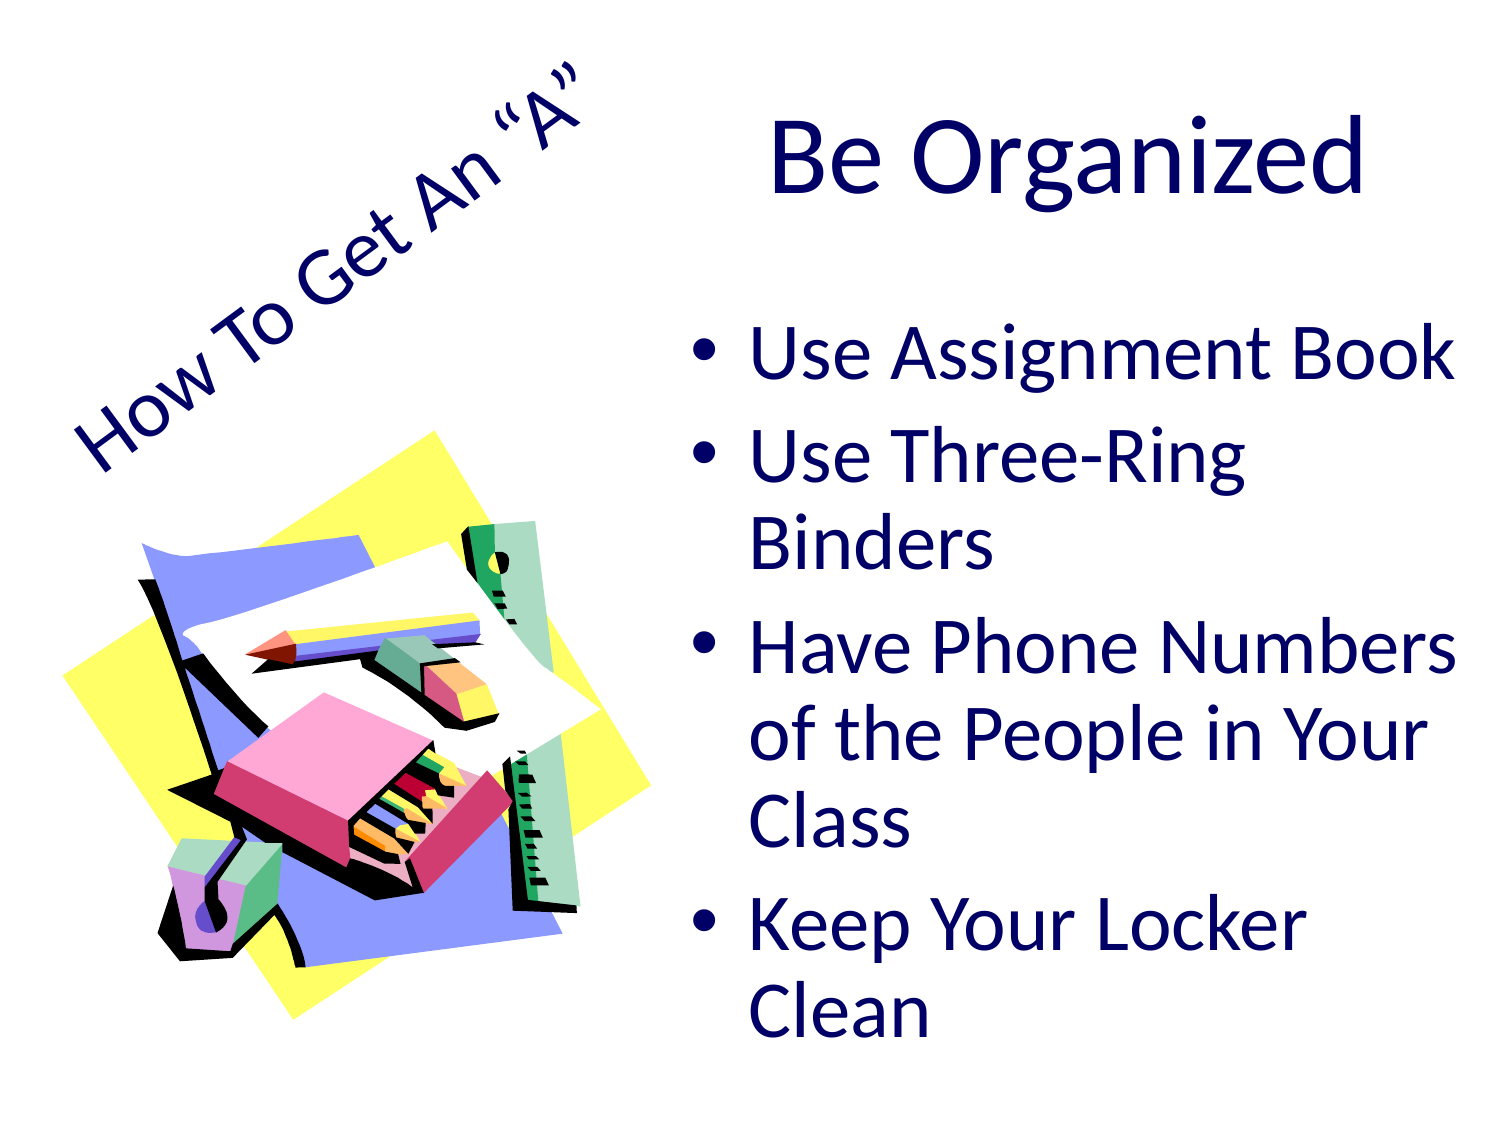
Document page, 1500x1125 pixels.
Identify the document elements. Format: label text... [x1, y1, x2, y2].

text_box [62, 424, 657, 1026]
text_box How To Get An “A” [0, 0, 689, 506]
title Be Organized [687, 50, 1450, 248]
list Use Assignment Book Use Three-Ring Binders Have Phone Numbers of the People in Your Class Keep Your Locker Clean [675, 302, 1475, 1090]
